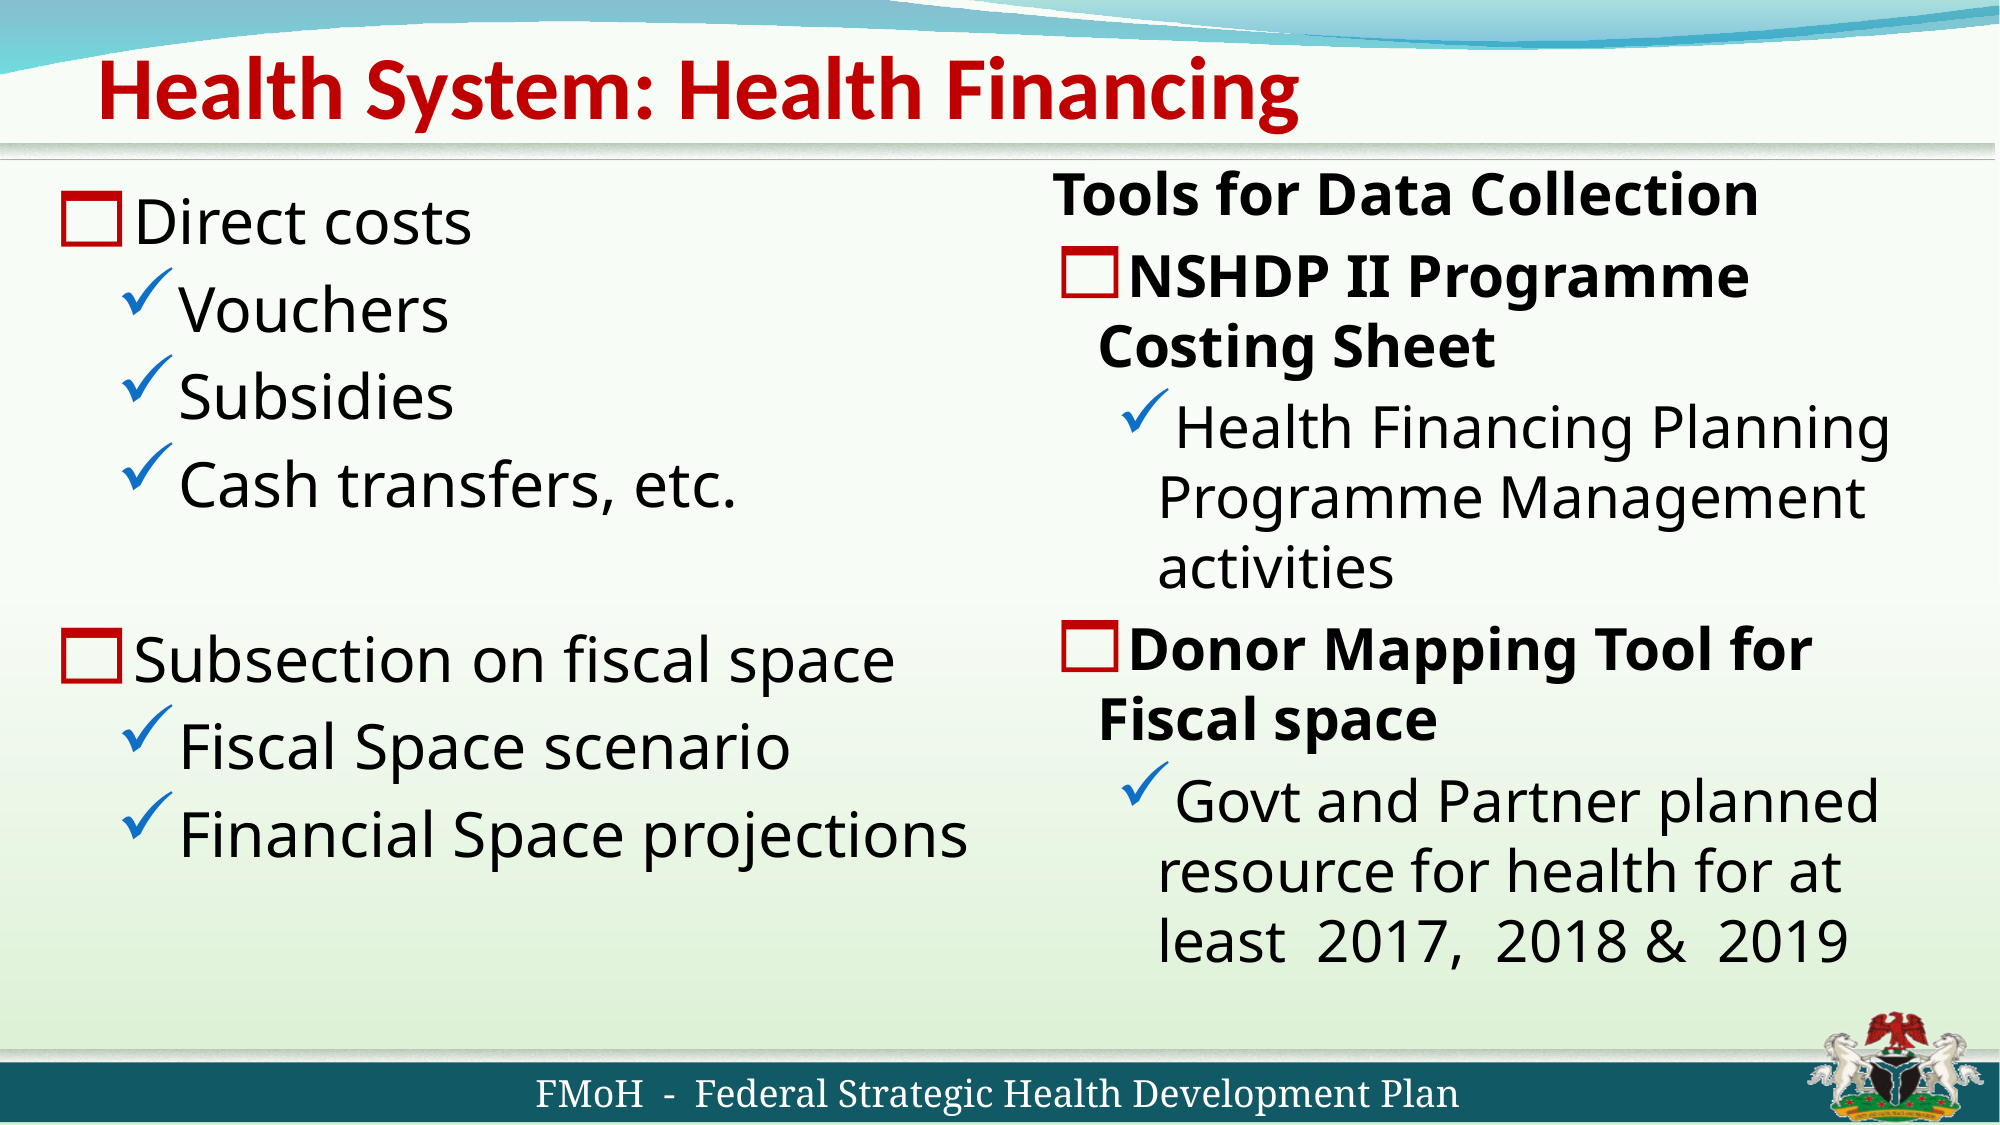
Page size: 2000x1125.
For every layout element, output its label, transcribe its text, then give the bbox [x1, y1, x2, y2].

picture [0, 1008, 2000, 1125]
text_box Direct costs Vouchers Subsidies Cash transfers, etc. Subsection on fiscal space Fiscal Space scenario Financial Space projections [37, 174, 1000, 963]
title Health System: Health Financing [97, 21, 1898, 138]
list Tools for Data Collection NSHDP II Programme Costing Sheet Health Financing Planning Programme Management activities Donor Mapping Tool for Fiscal space Govt and Partner planned resource for health for at least 2017, 2018 & 2019 [1037, 149, 1963, 975]
picture [0, 143, 1995, 161]
